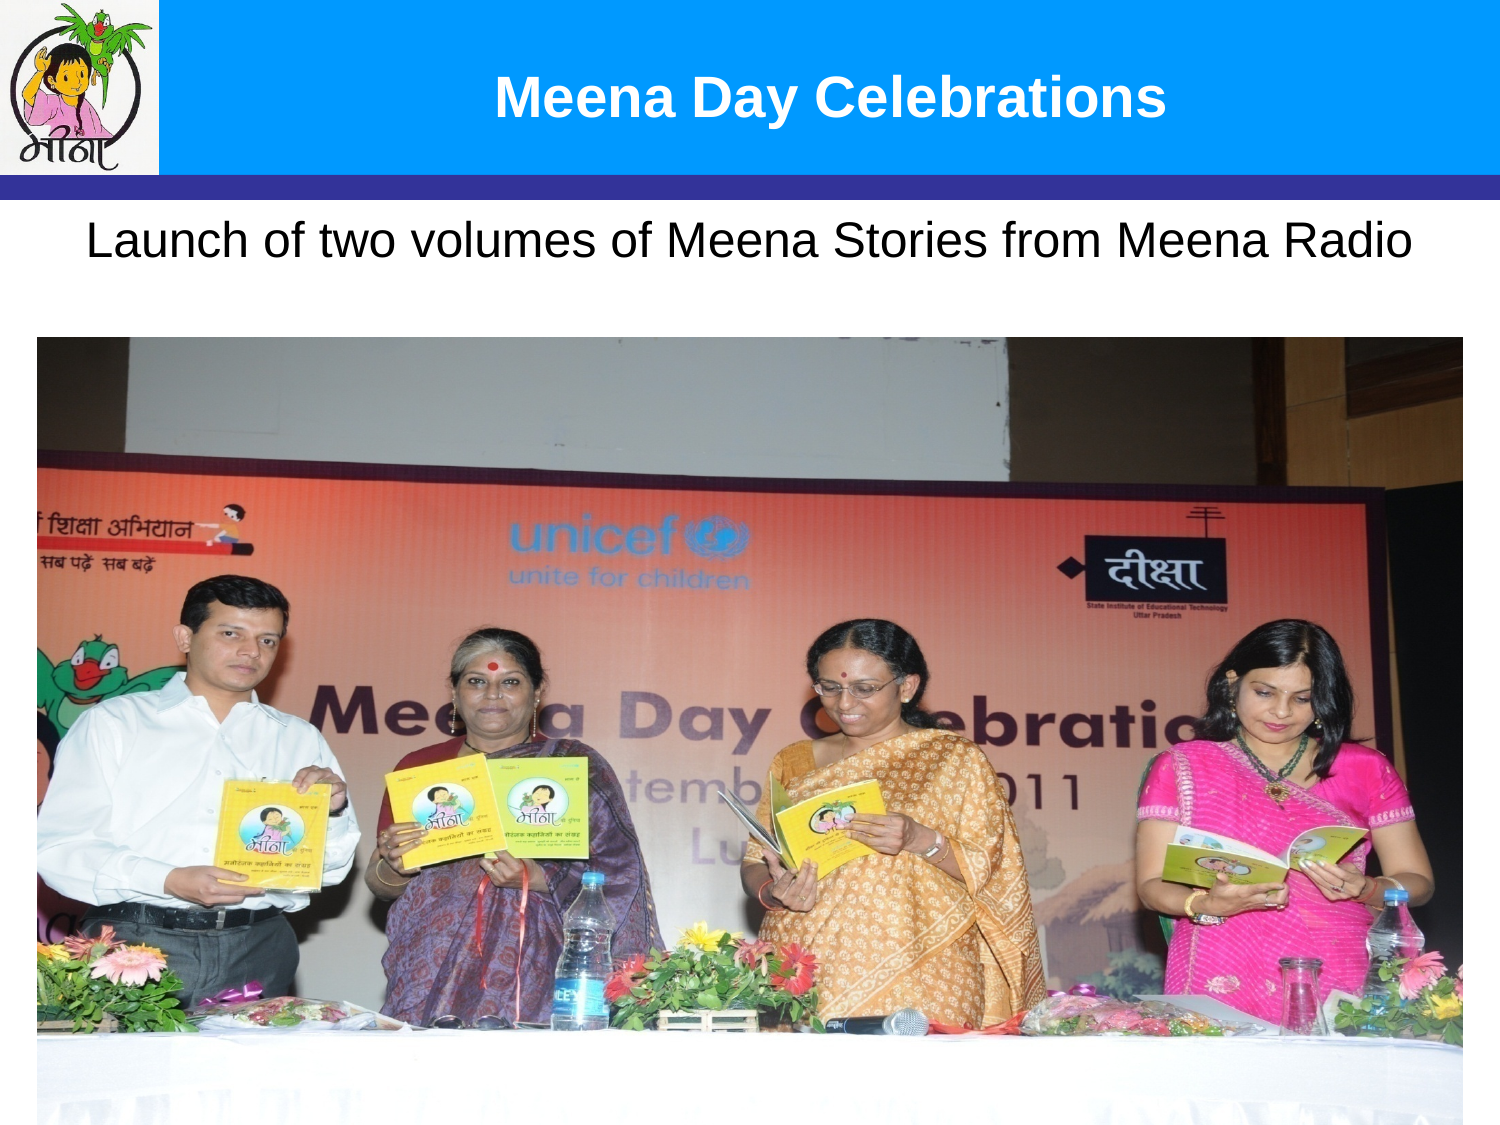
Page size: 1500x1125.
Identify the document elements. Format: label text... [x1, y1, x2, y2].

text_box Launch of two volumes of Meena Stories from Meena Radio [0, 199, 1500, 275]
title Meena Day Celebrations [162, 0, 1500, 188]
picture [0, 0, 159, 176]
picture [37, 337, 1463, 1125]
